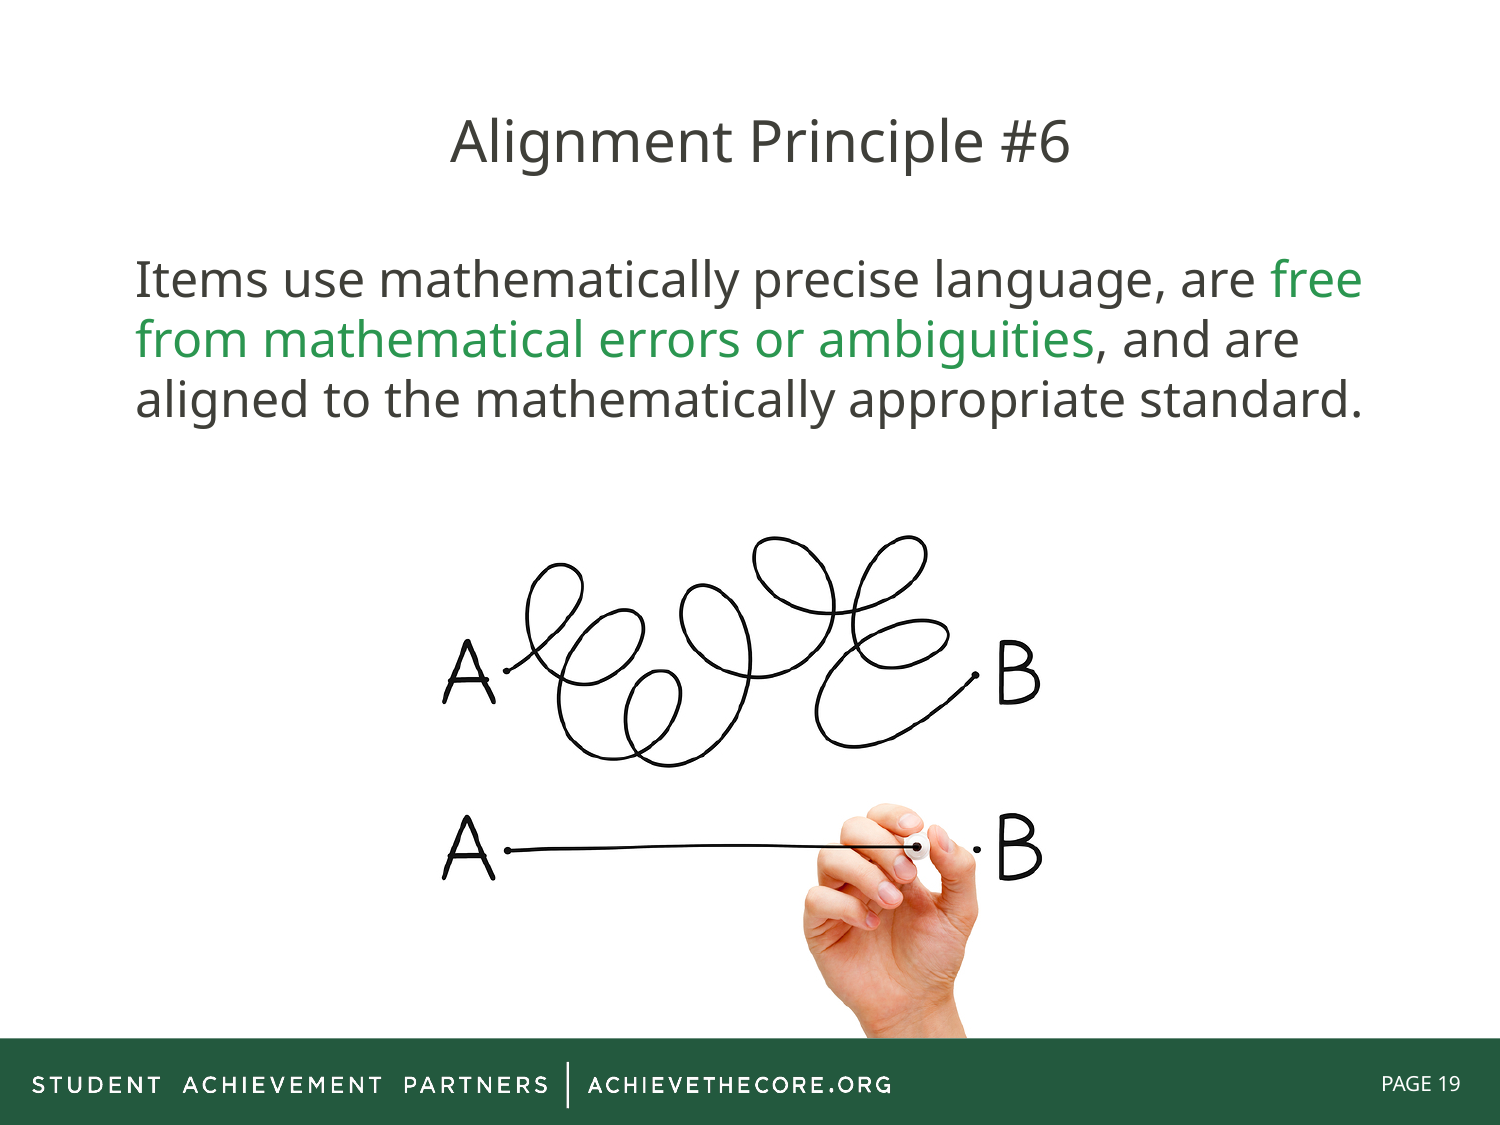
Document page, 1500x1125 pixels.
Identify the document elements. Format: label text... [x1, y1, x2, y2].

title Alignment Principle #6 [85, 45, 1436, 233]
list Items use mathematically precise language, are free from mathematical errors or ambiguities, and are aligned to the mathematically appropriate standard. [64, 232, 1415, 975]
picture [12, 1055, 911, 1112]
picture [423, 532, 1059, 1038]
